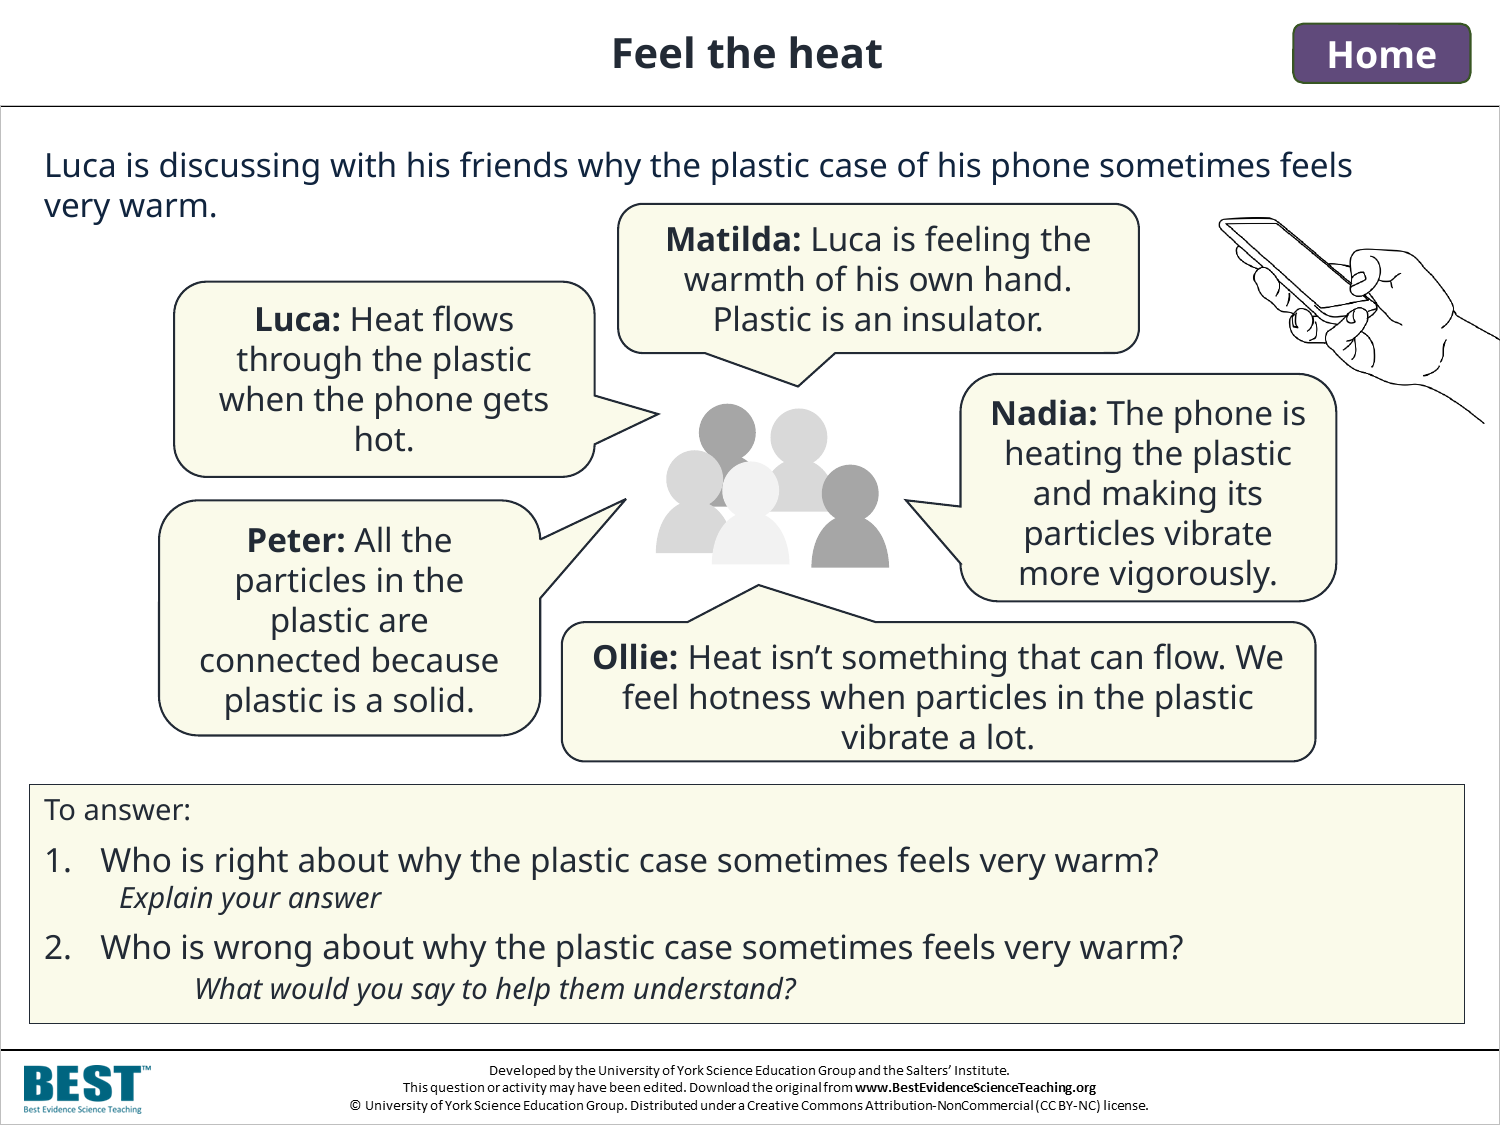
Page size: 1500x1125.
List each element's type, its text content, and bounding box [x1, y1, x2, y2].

text_box Feel the heat [23, 4, 1471, 99]
picture [0, 105, 1500, 1125]
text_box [158, 203, 1337, 762]
text_box Home [1292, 22, 1472, 84]
